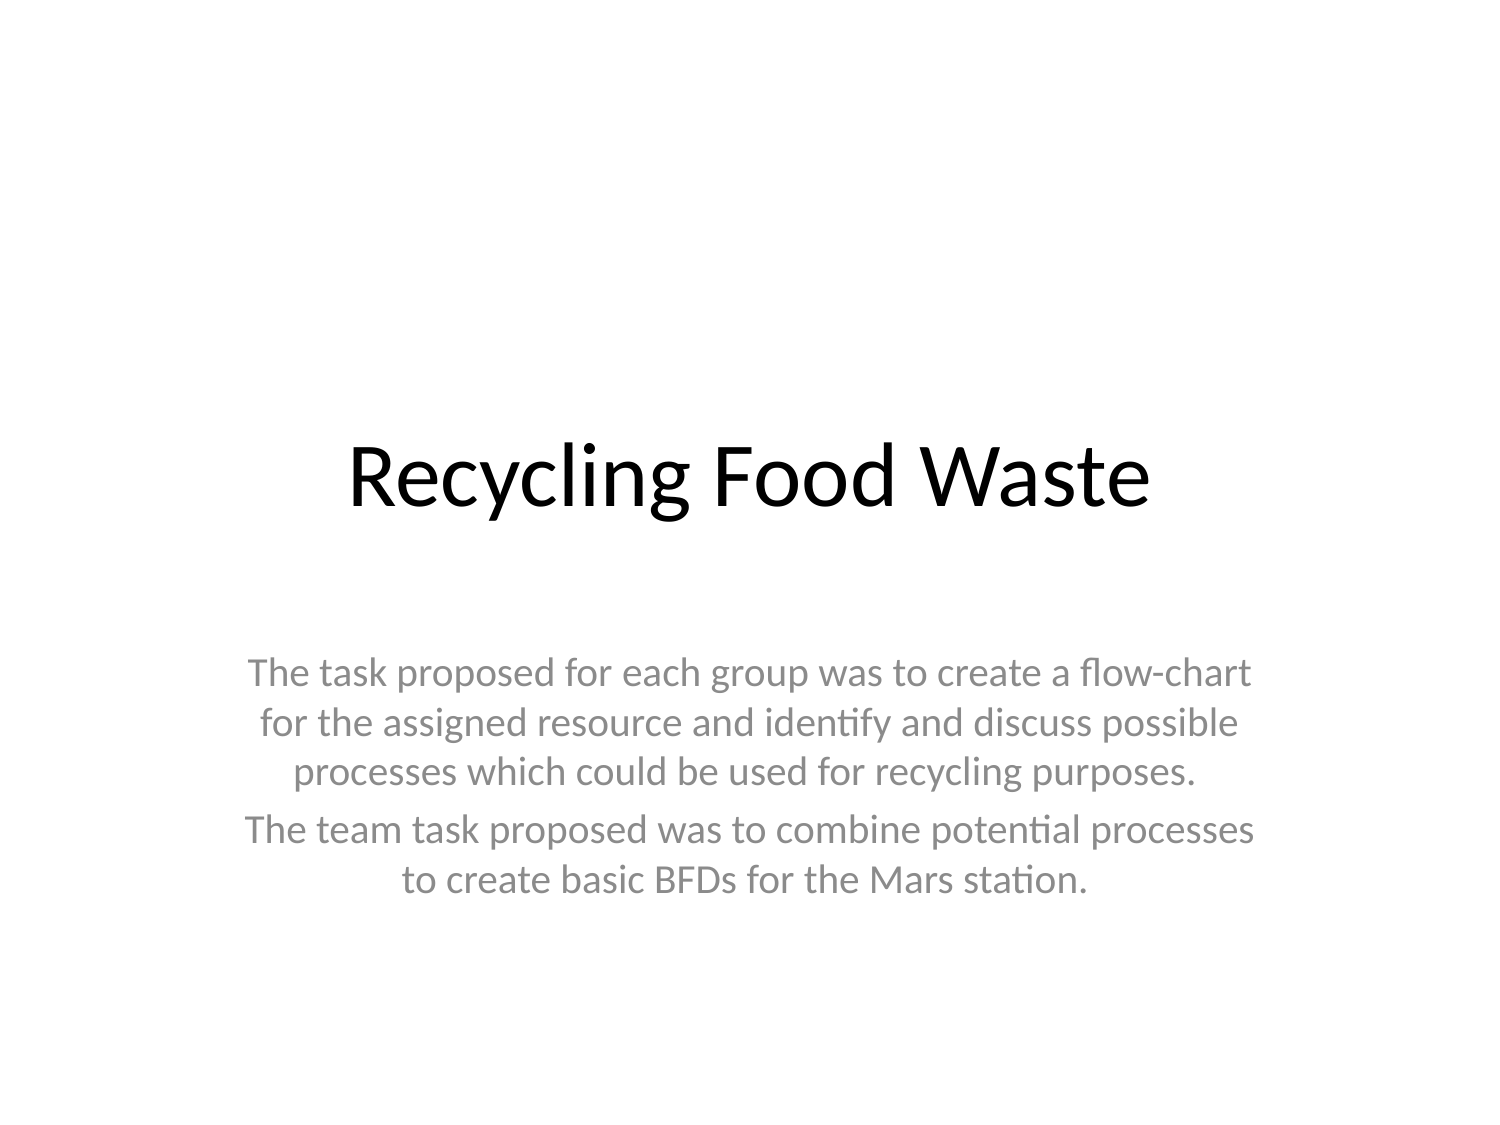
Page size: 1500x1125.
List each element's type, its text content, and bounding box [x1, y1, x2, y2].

subtitle The task proposed for each group was to create a flow-chart for the assigned resource and identify and discuss possible processes which could be used for recycling purposes. The team task proposed was to combine potential processes to create basic BFDs for the Mars station. [225, 637, 1275, 925]
title Recycling Food Waste [112, 349, 1388, 591]
